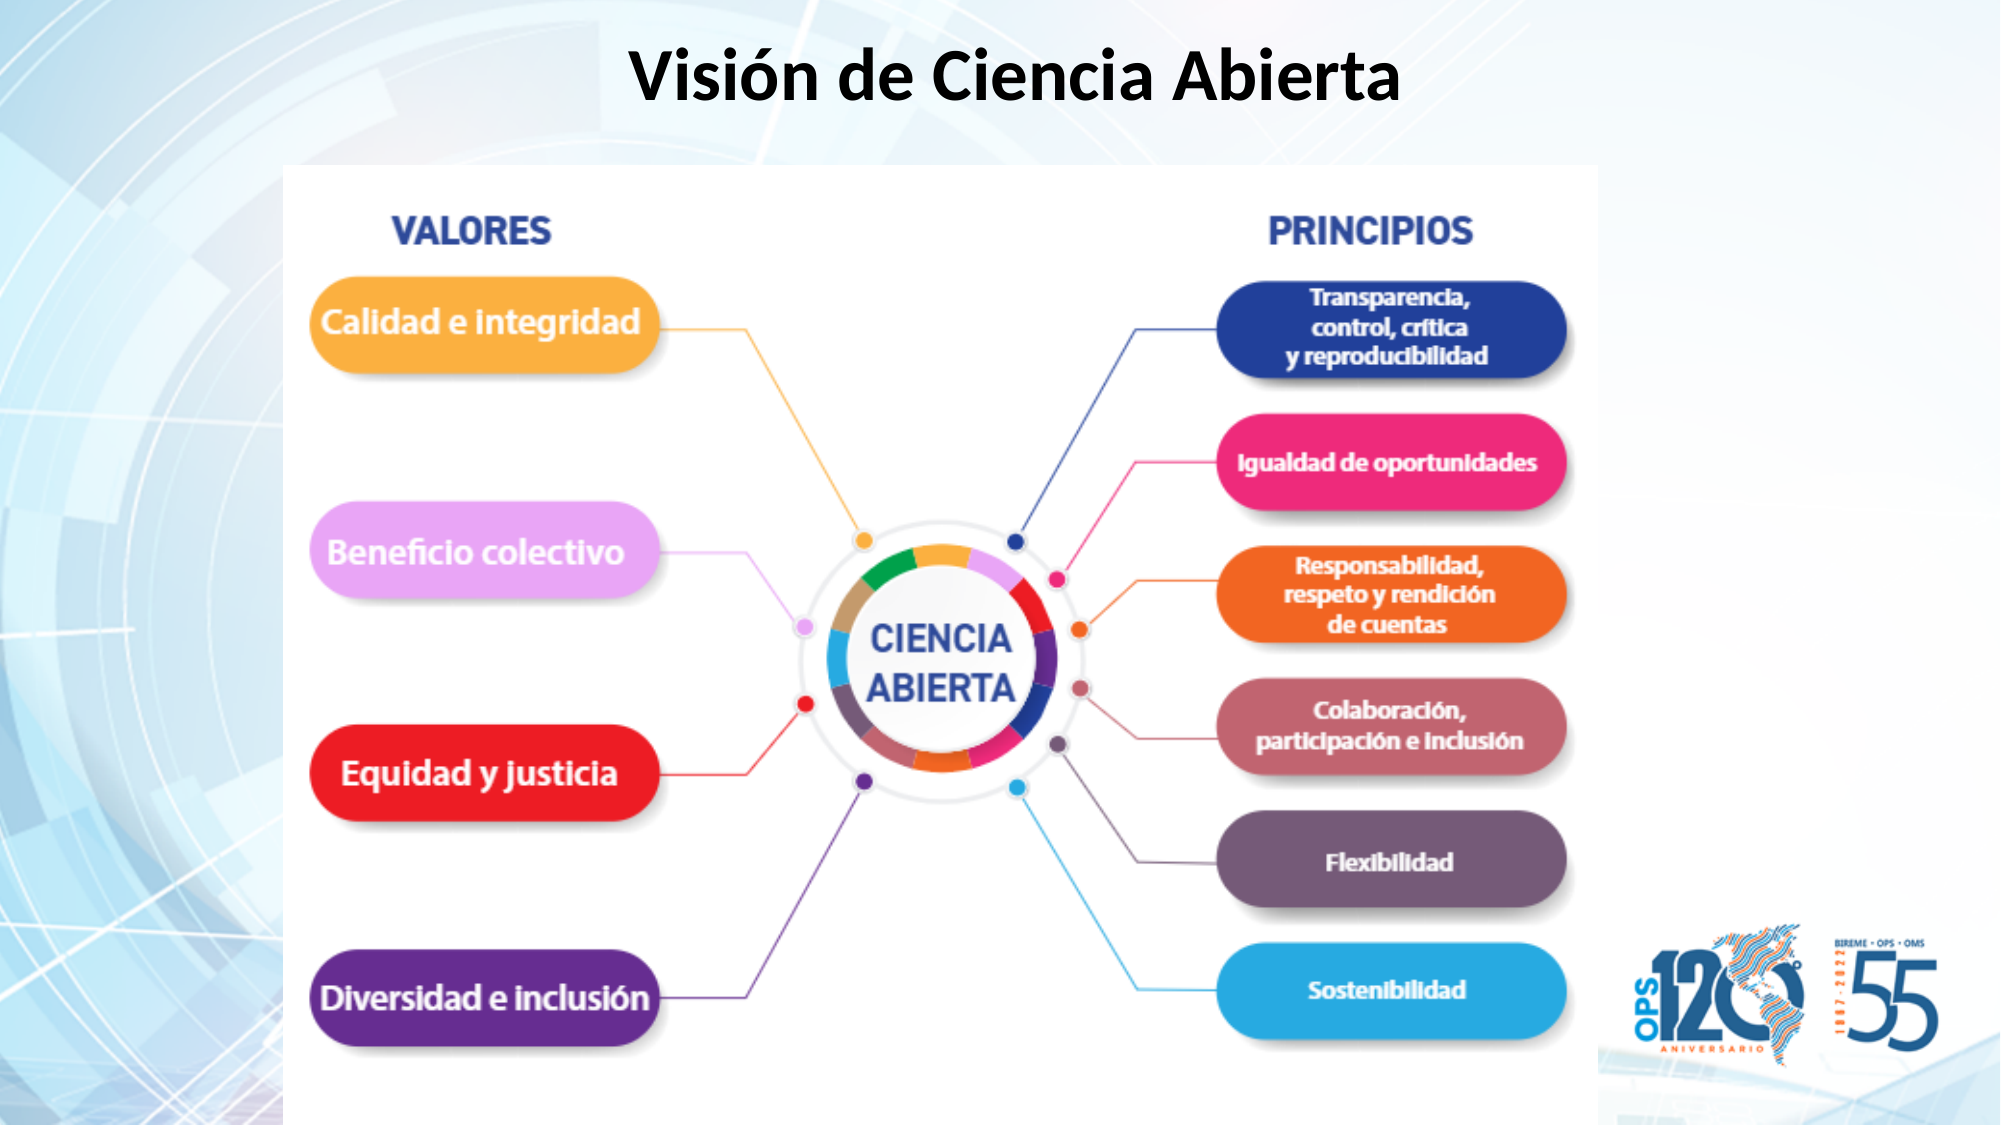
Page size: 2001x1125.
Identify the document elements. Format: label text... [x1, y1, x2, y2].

title Visión de Ciencia Abierta [154, 18, 1879, 134]
picture [0, 0, 2001, 1125]
